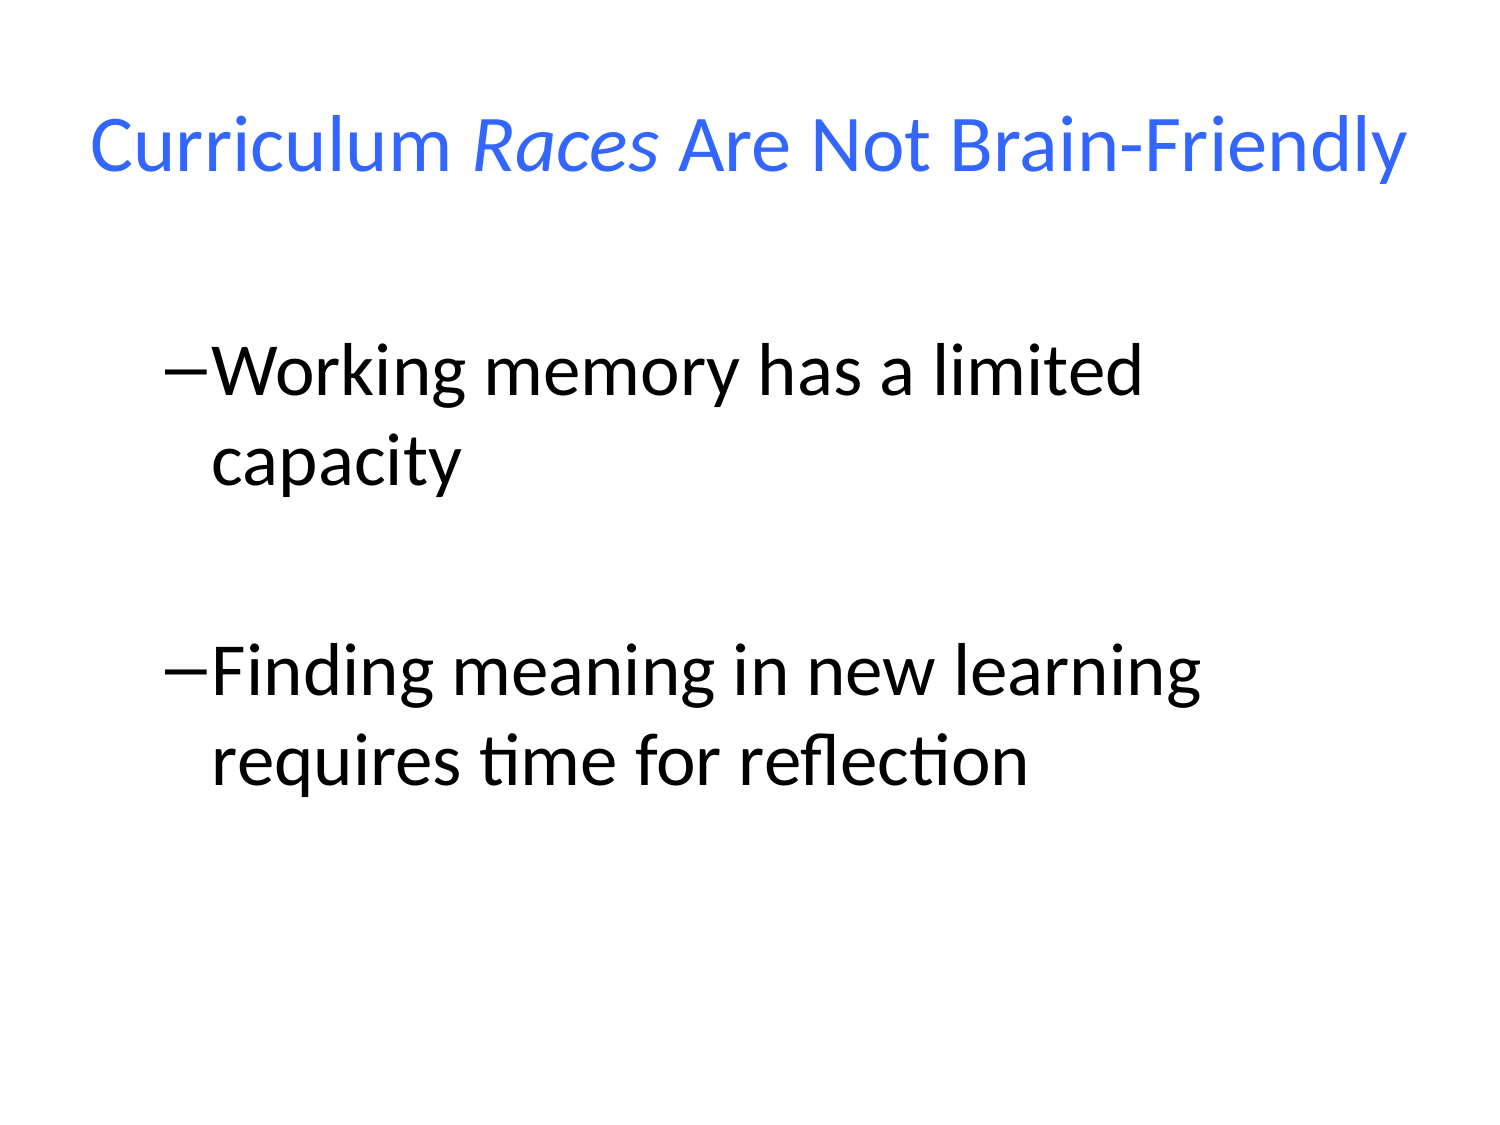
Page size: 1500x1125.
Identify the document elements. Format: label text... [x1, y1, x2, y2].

title Curriculum Races Are Not Brain-Friendly [75, 45, 1425, 233]
list Working memory has a limited capacity Finding meaning in new learning requires time for reflection [75, 312, 1425, 1005]
